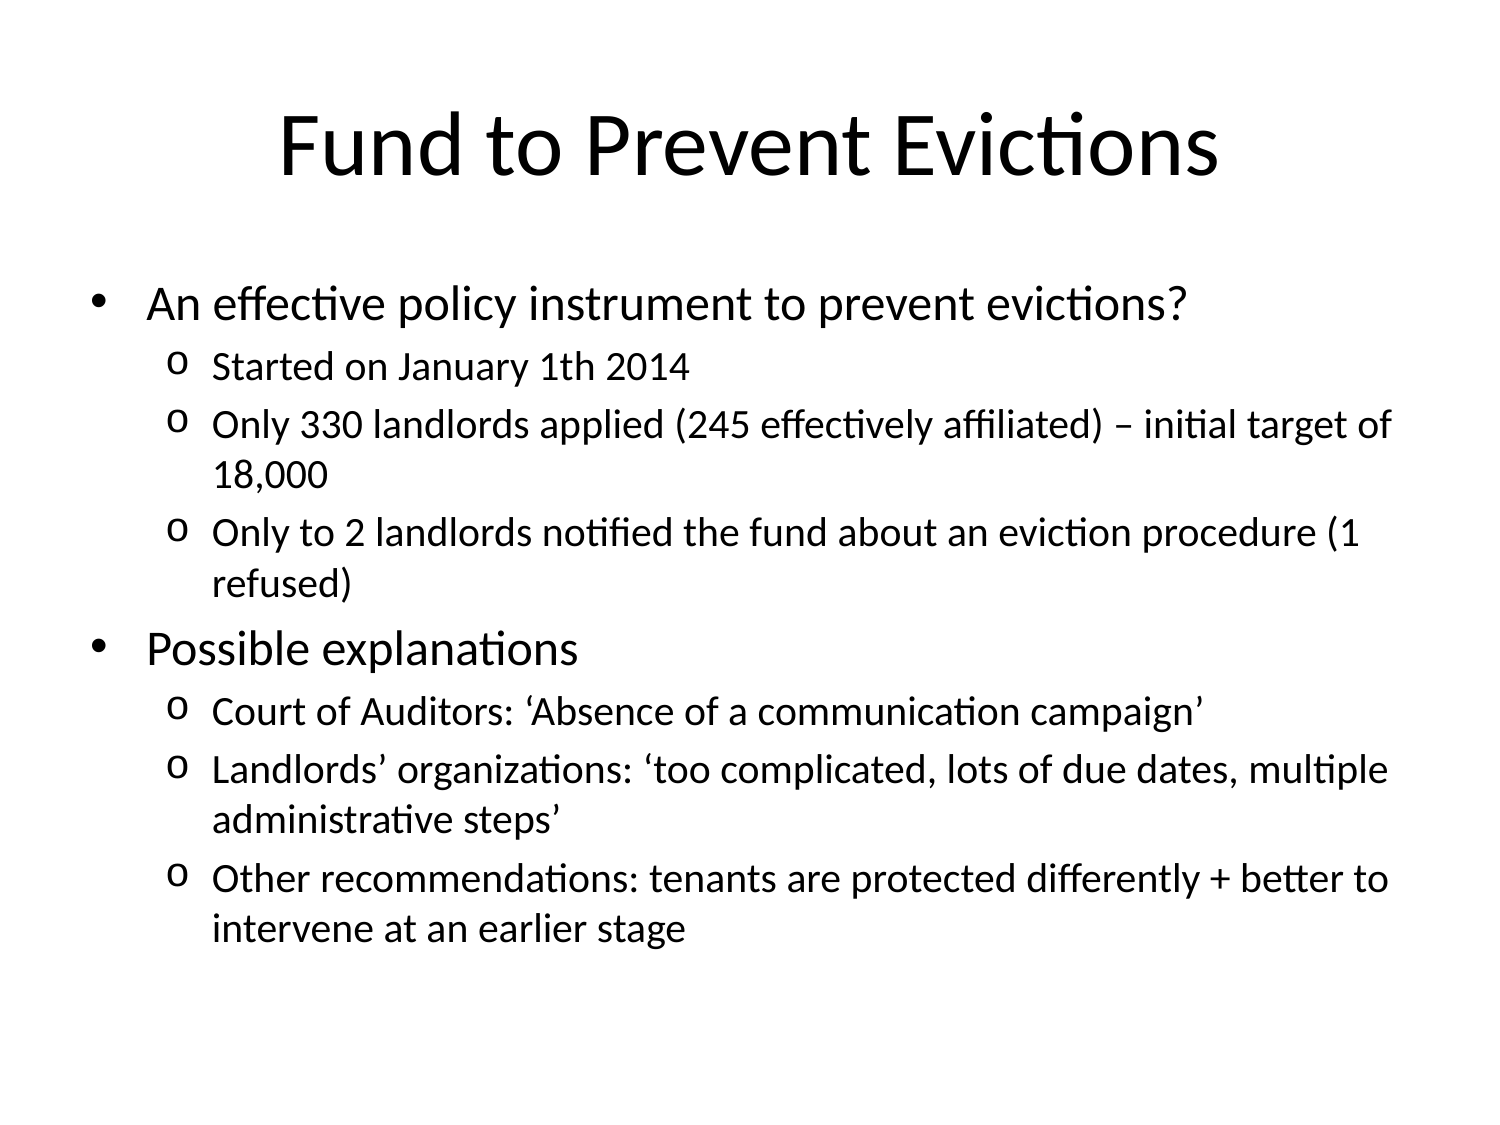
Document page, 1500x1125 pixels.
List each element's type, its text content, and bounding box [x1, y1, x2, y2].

list An effective policy instrument to prevent evictions? Started on January 1th 2014 Only 330 landlords applied (245 effectively affiliated) – initial target of 18,000 Only to 2 landlords notified the fund about an eviction procedure (1 refused) Possible explanations Court of Auditors: ‘Absence of a communication campaign’ Landlords’ organizations: ‘too complicated, lots of due dates, multiple administrative steps’ Other recommendations: tenants are protected differently + better to intervene at an earlier stage [75, 262, 1425, 1005]
title Fund to Prevent Evictions [75, 45, 1425, 233]
